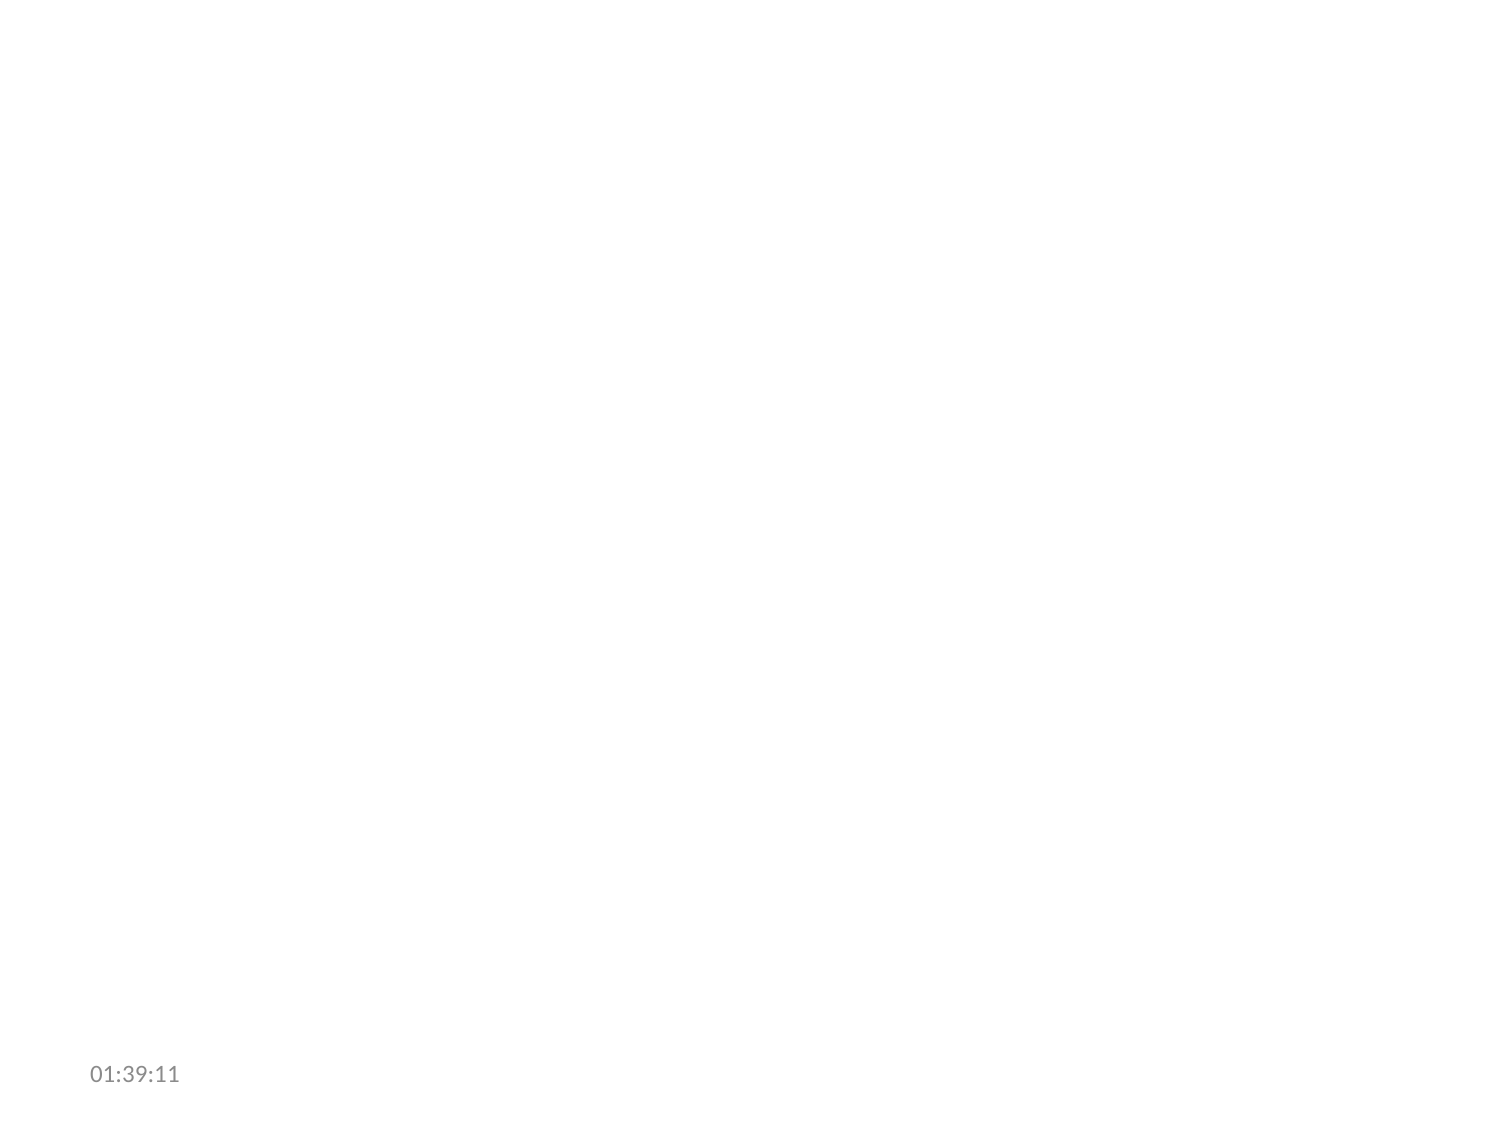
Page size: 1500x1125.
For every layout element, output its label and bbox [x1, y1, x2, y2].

slide_number [75, 1042, 425, 1103]
